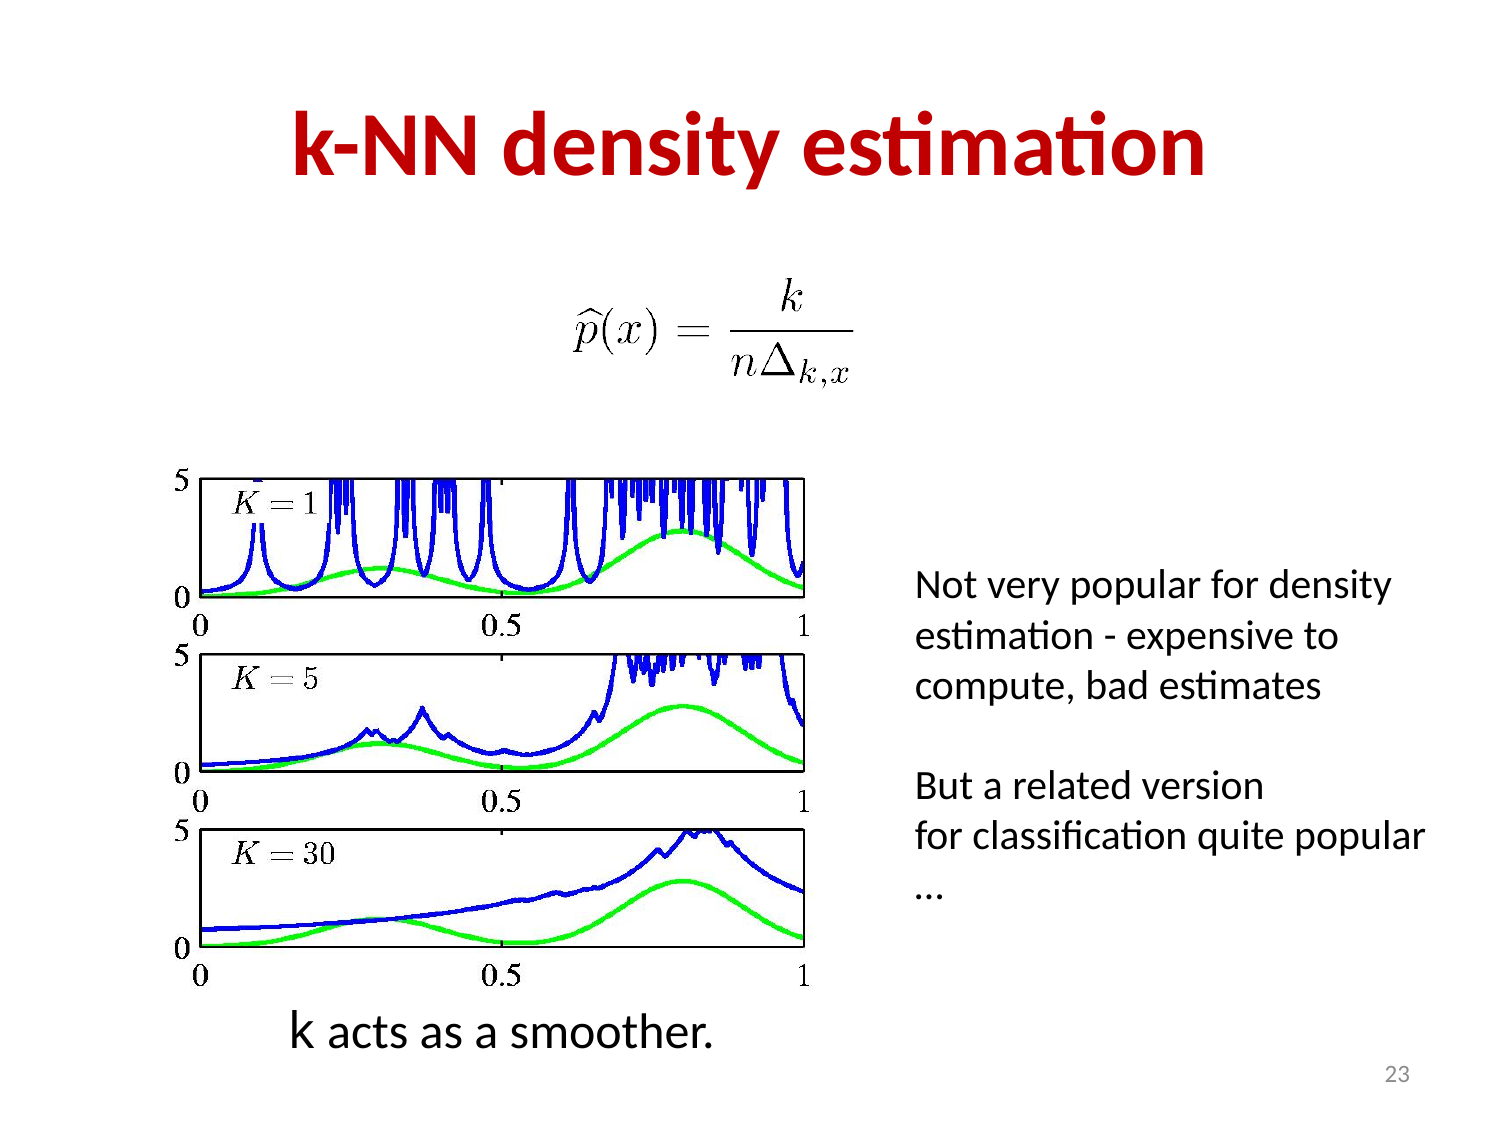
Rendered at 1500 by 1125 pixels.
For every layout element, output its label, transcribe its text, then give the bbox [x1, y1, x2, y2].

picture [571, 274, 856, 394]
title k-NN density estimation [75, 45, 1425, 233]
text_box k acts as a smoother. [185, 998, 819, 1066]
slide_number 23 [1074, 1042, 1425, 1103]
text_box Not very popular for density estimation - expensive to compute, bad estimates But a related version for classification quite popular … [900, 549, 1475, 915]
picture [168, 449, 826, 991]
